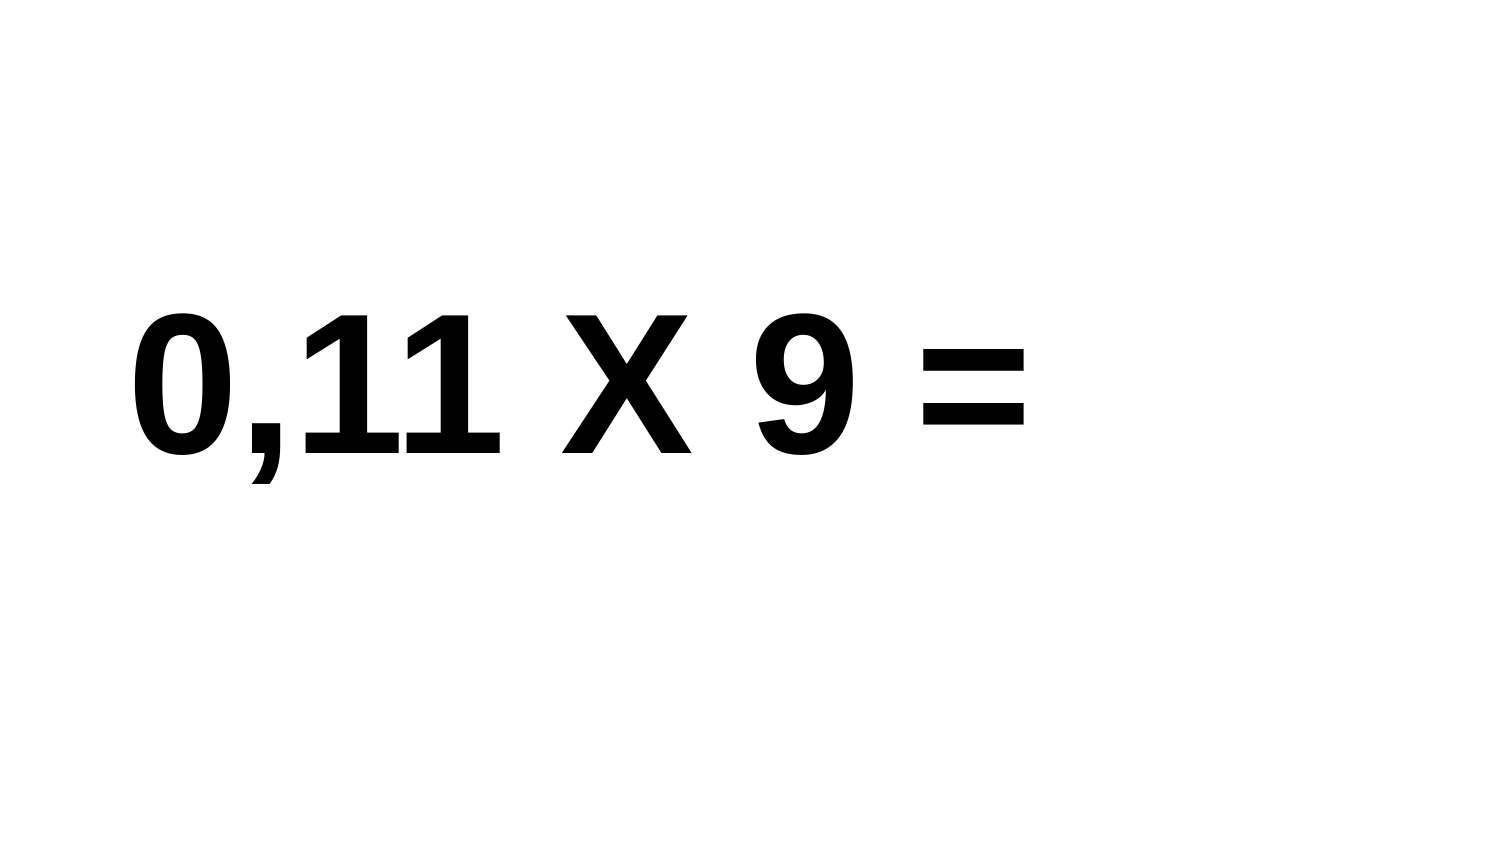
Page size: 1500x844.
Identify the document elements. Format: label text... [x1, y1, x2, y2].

text_box 0,11 X 9 = [112, 318, 1388, 509]
